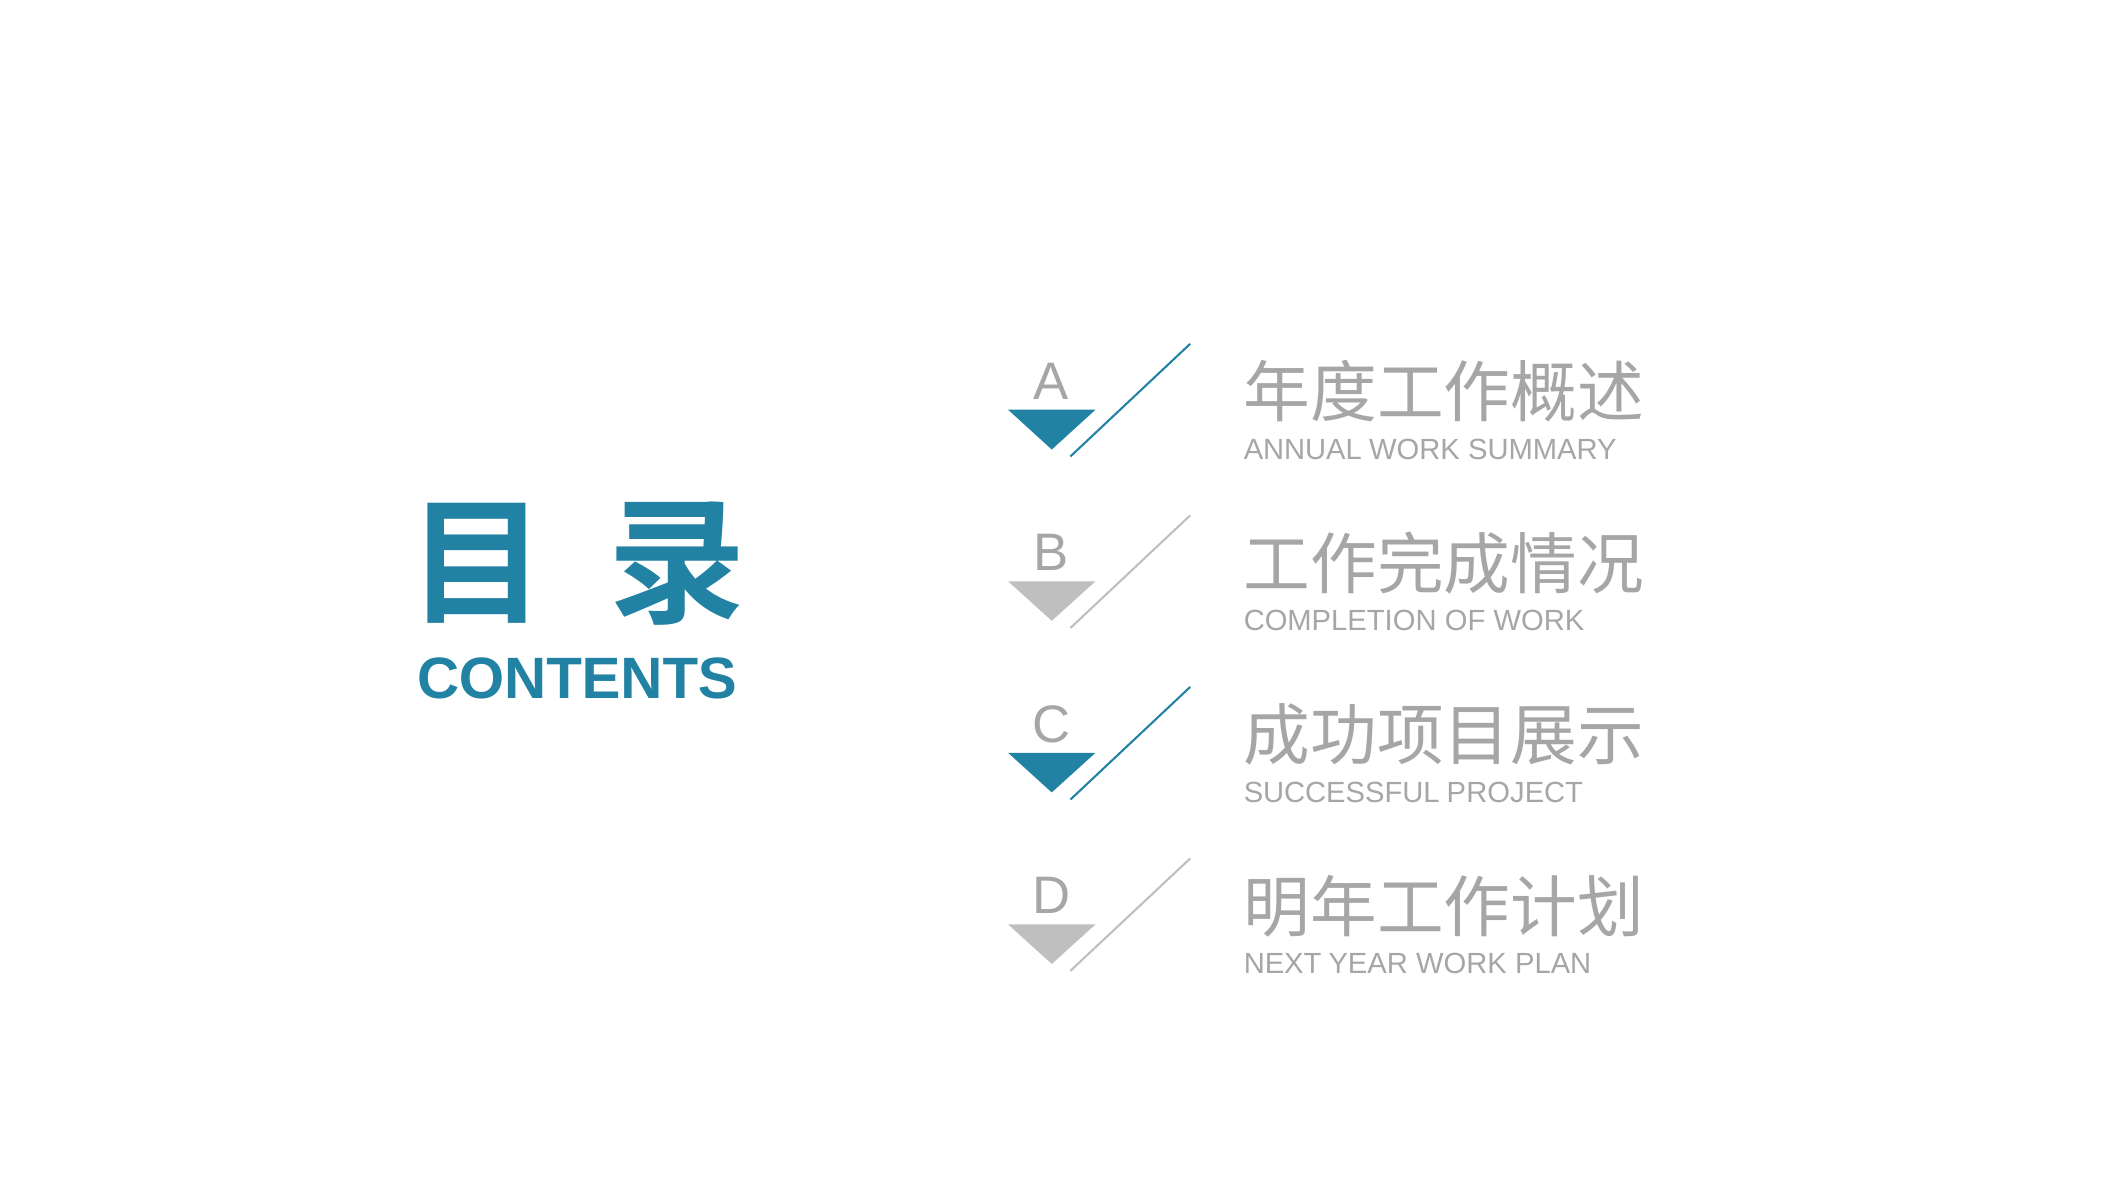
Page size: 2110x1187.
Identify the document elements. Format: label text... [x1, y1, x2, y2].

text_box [1005, 858, 1191, 971]
text_box 成功项目展示 SUCCESSFUL PROJECT [1243, 693, 1747, 809]
text_box 年度工作概述 ANNUAL WORK SUMMARY [1243, 350, 1747, 466]
text_box 明年工作计划 NEXT YEAR WORK PLAN [1243, 864, 1747, 980]
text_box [1005, 686, 1191, 800]
text_box CONTENTS [343, 640, 811, 711]
text_box 工作完成情况 COMPLETION OF WORK [1243, 521, 1747, 637]
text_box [1005, 515, 1191, 629]
text_box 目 录 [341, 474, 813, 640]
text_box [1005, 343, 1191, 457]
